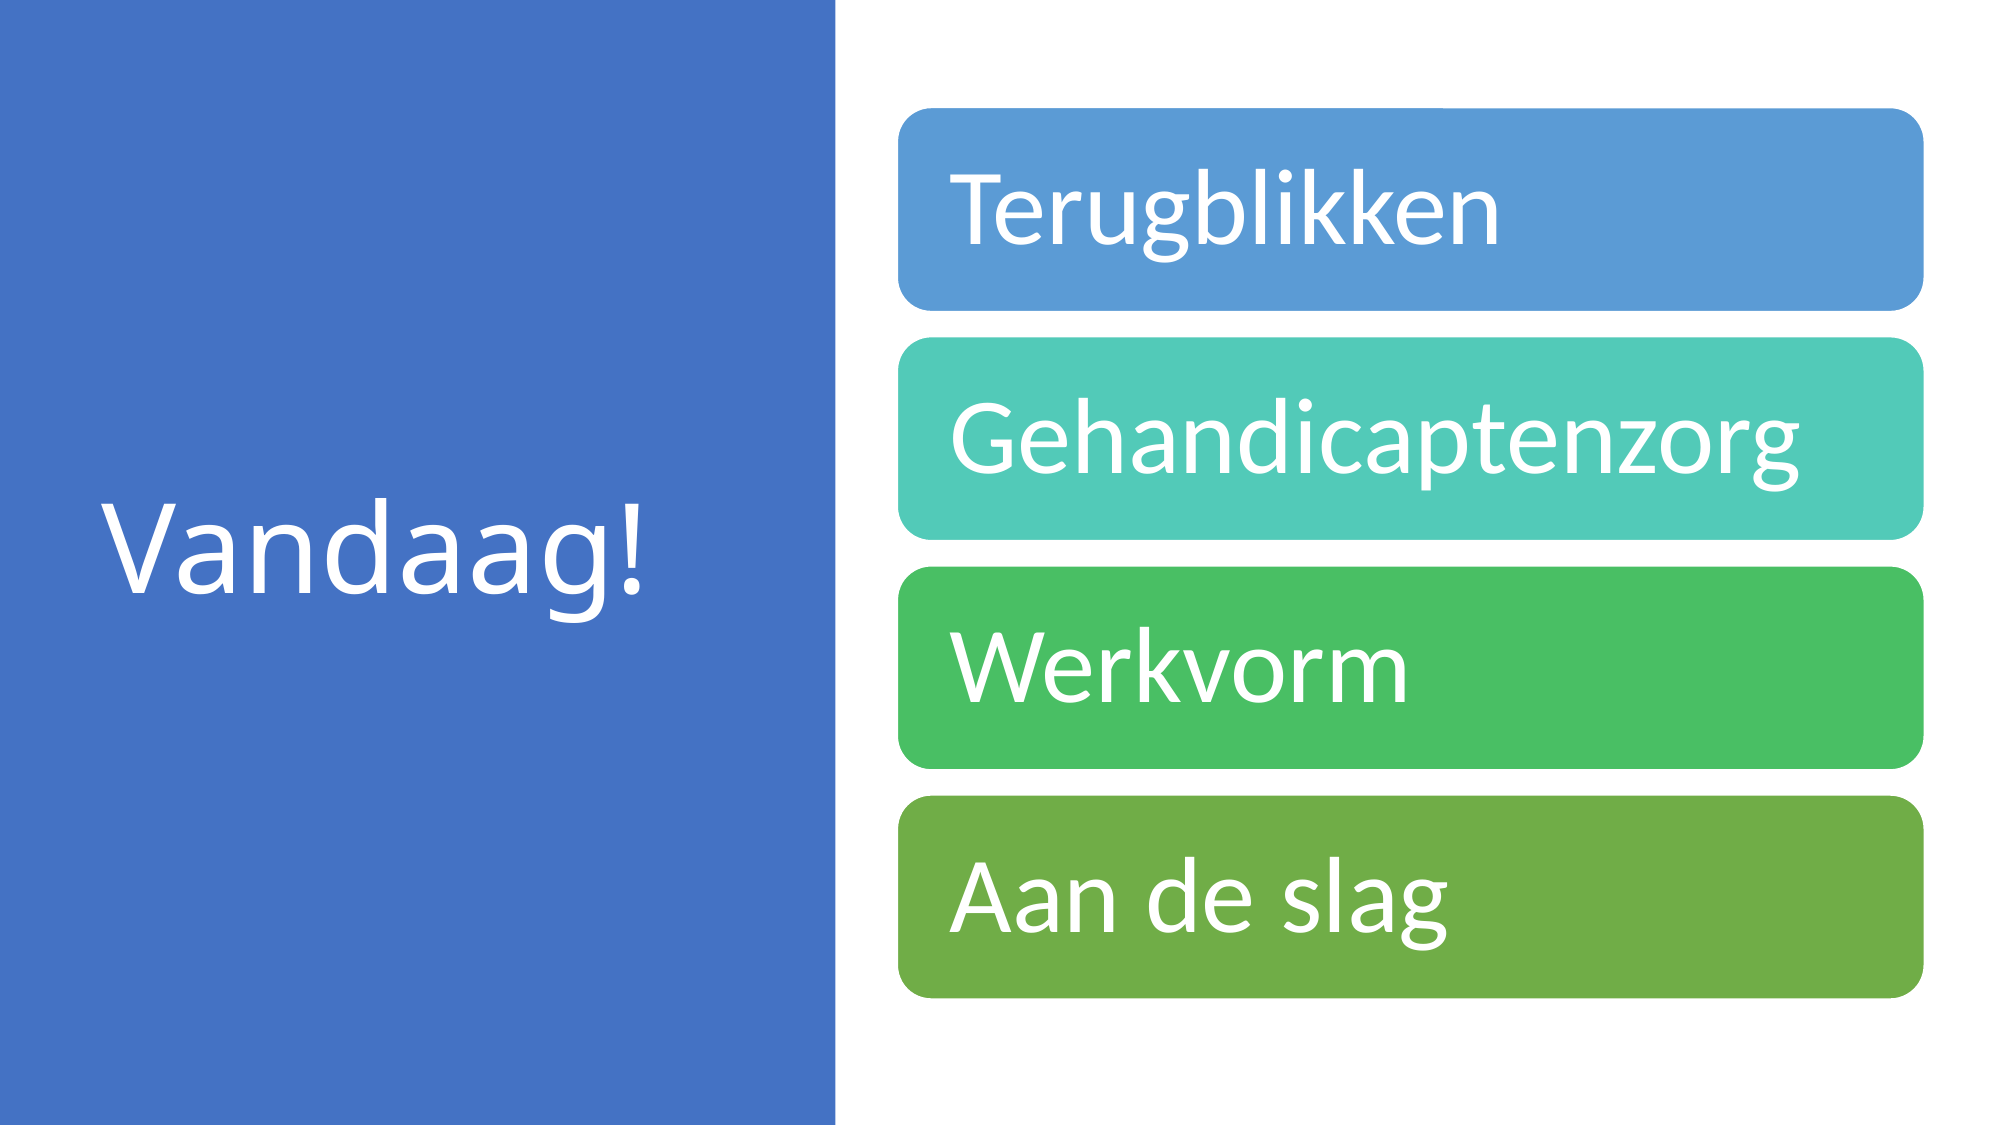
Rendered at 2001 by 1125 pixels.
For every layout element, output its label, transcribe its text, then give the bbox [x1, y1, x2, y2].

title Vandaag! [86, 101, 711, 1005]
text_box [0, 0, 836, 1125]
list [897, 101, 1925, 1005]
